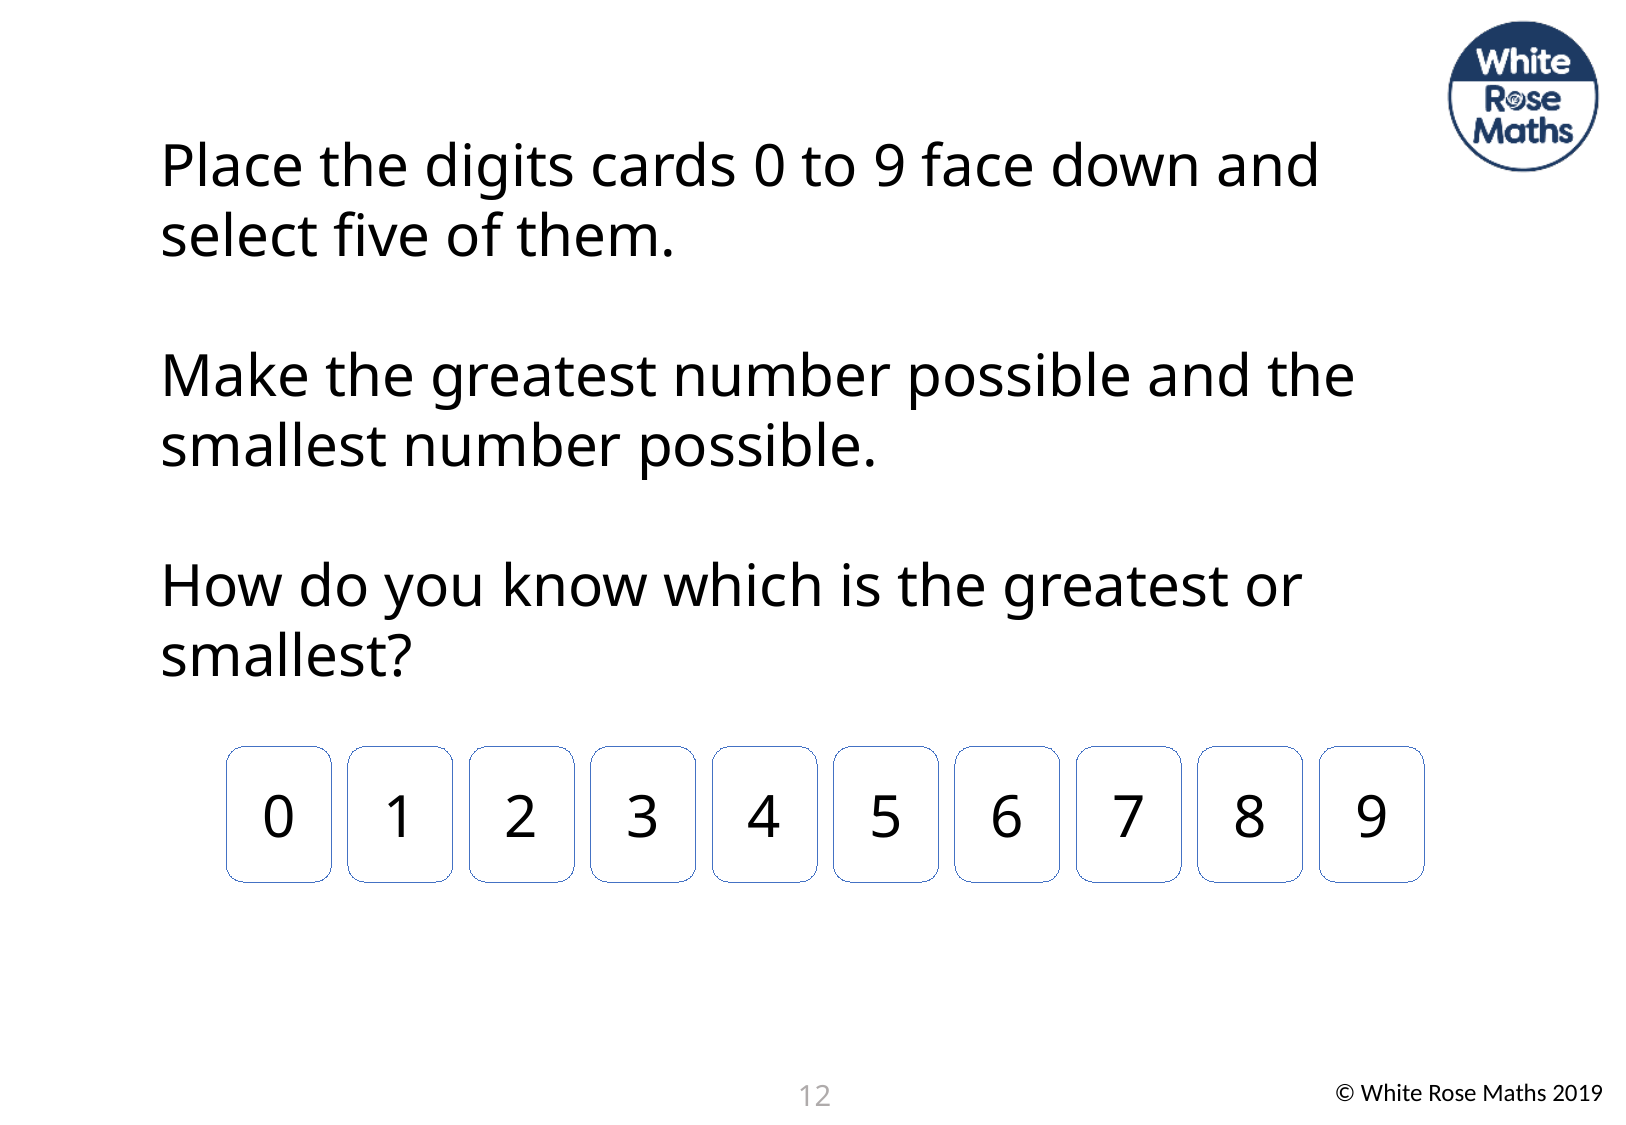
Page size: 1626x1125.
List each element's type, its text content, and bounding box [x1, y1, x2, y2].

text_box 1 [347, 746, 453, 883]
text_box 5 [833, 746, 939, 883]
text_box 2 [469, 746, 575, 883]
text_box 3 [590, 746, 696, 883]
text_box 8 [1197, 746, 1303, 883]
text_box 0 [226, 746, 332, 883]
text_box 4 [712, 746, 818, 883]
slide_number 12 [776, 1069, 854, 1125]
picture [1444, 17, 1602, 175]
text_box Place the digits cards 0 to 9 face down and select five of them. Make the greatest number possible and the smallest number possible. How do you know which is the greatest or smallest? [145, 120, 1468, 696]
text_box 9 [1319, 746, 1425, 883]
text_box 7 [1076, 746, 1182, 883]
text_box 6 [954, 746, 1060, 883]
